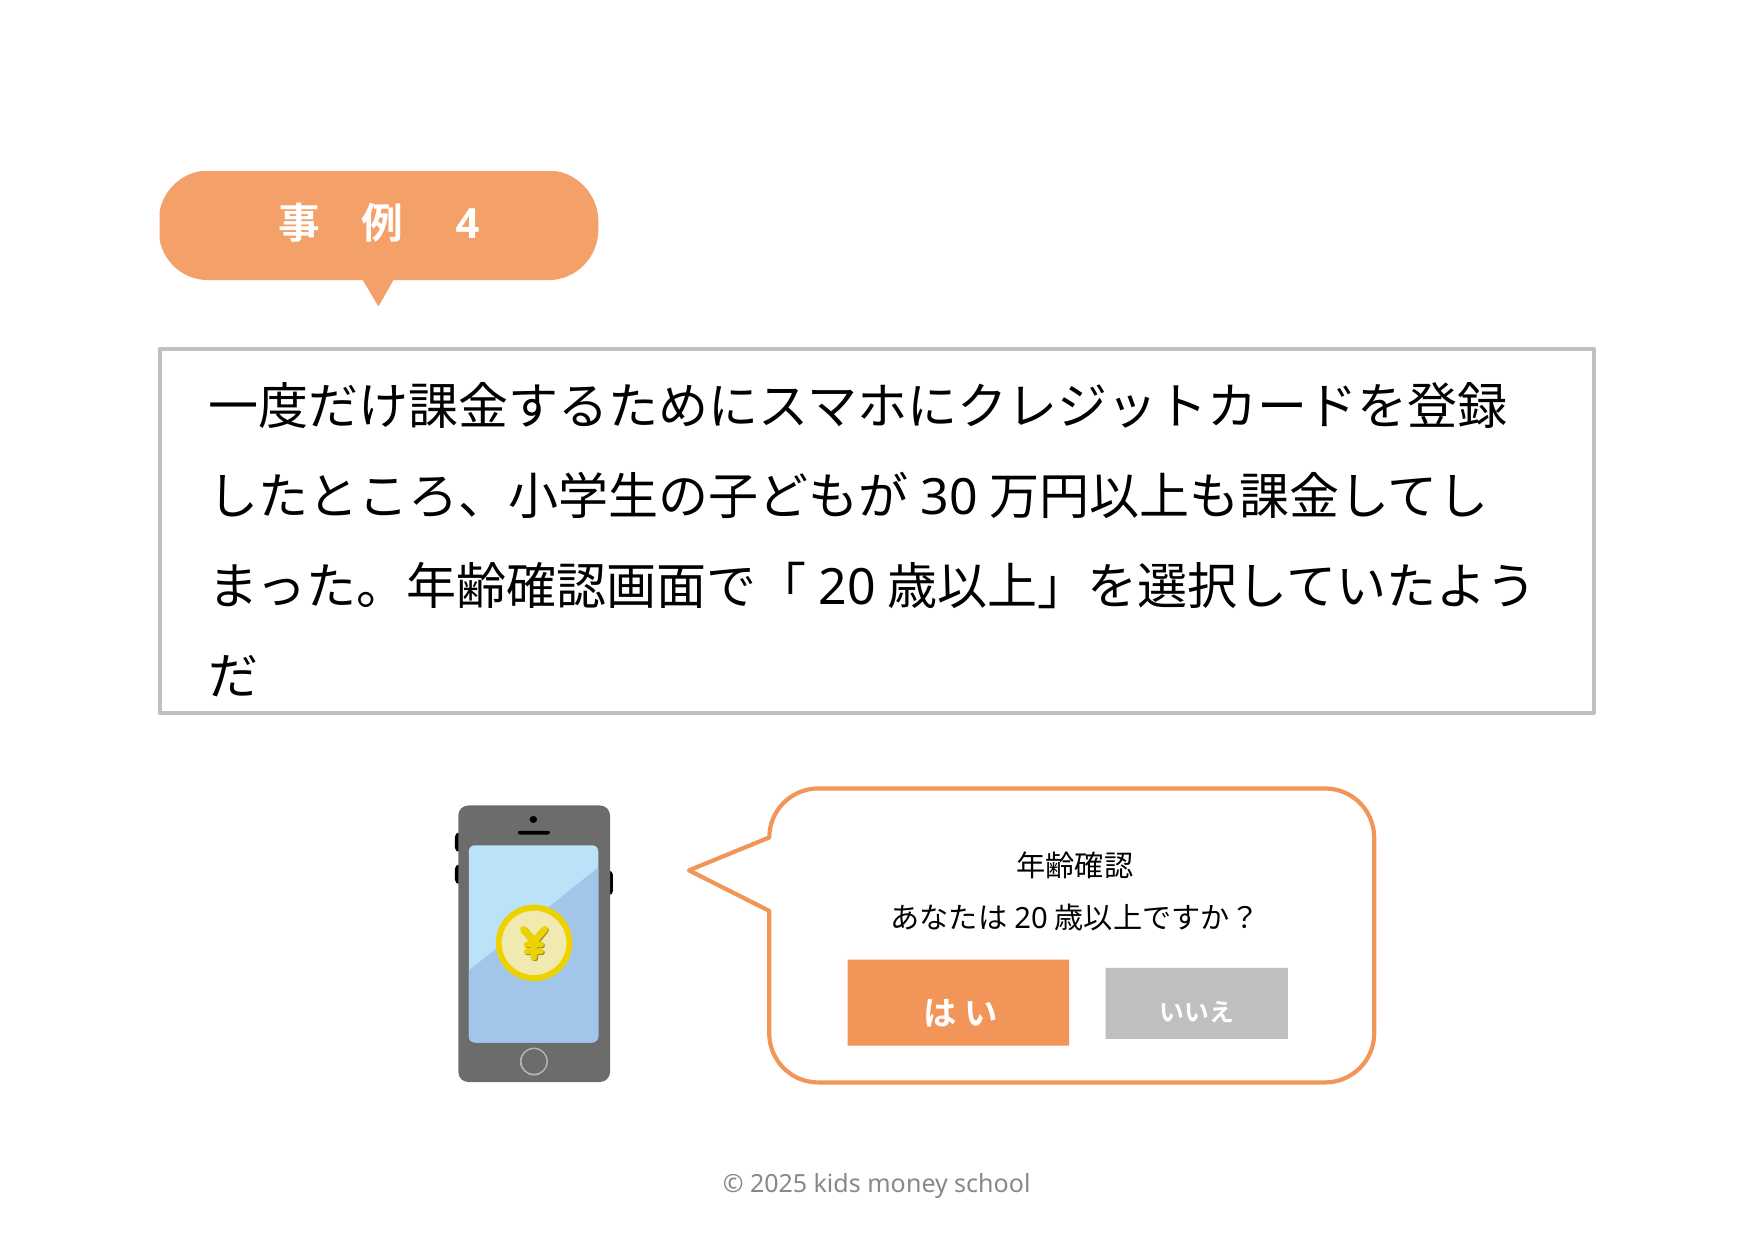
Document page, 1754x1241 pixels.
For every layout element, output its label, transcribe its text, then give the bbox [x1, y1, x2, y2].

text_box [686, 786, 1377, 1085]
text_box 一度だけ課金するためにスマホにクレジットカードを登録したところ、小学生の子どもが30万円以上も課金してしまった。年齢確認画面で「20歳以上」を選択していたようだ [193, 410, 1561, 639]
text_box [847, 959, 1070, 1046]
picture [454, 804, 614, 1083]
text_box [1105, 967, 1289, 1040]
text_box 年齢確認 あなたは20歳以上ですか？ [829, 805, 1321, 959]
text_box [159, 157, 599, 308]
text_box \\ [158, 347, 1596, 715]
